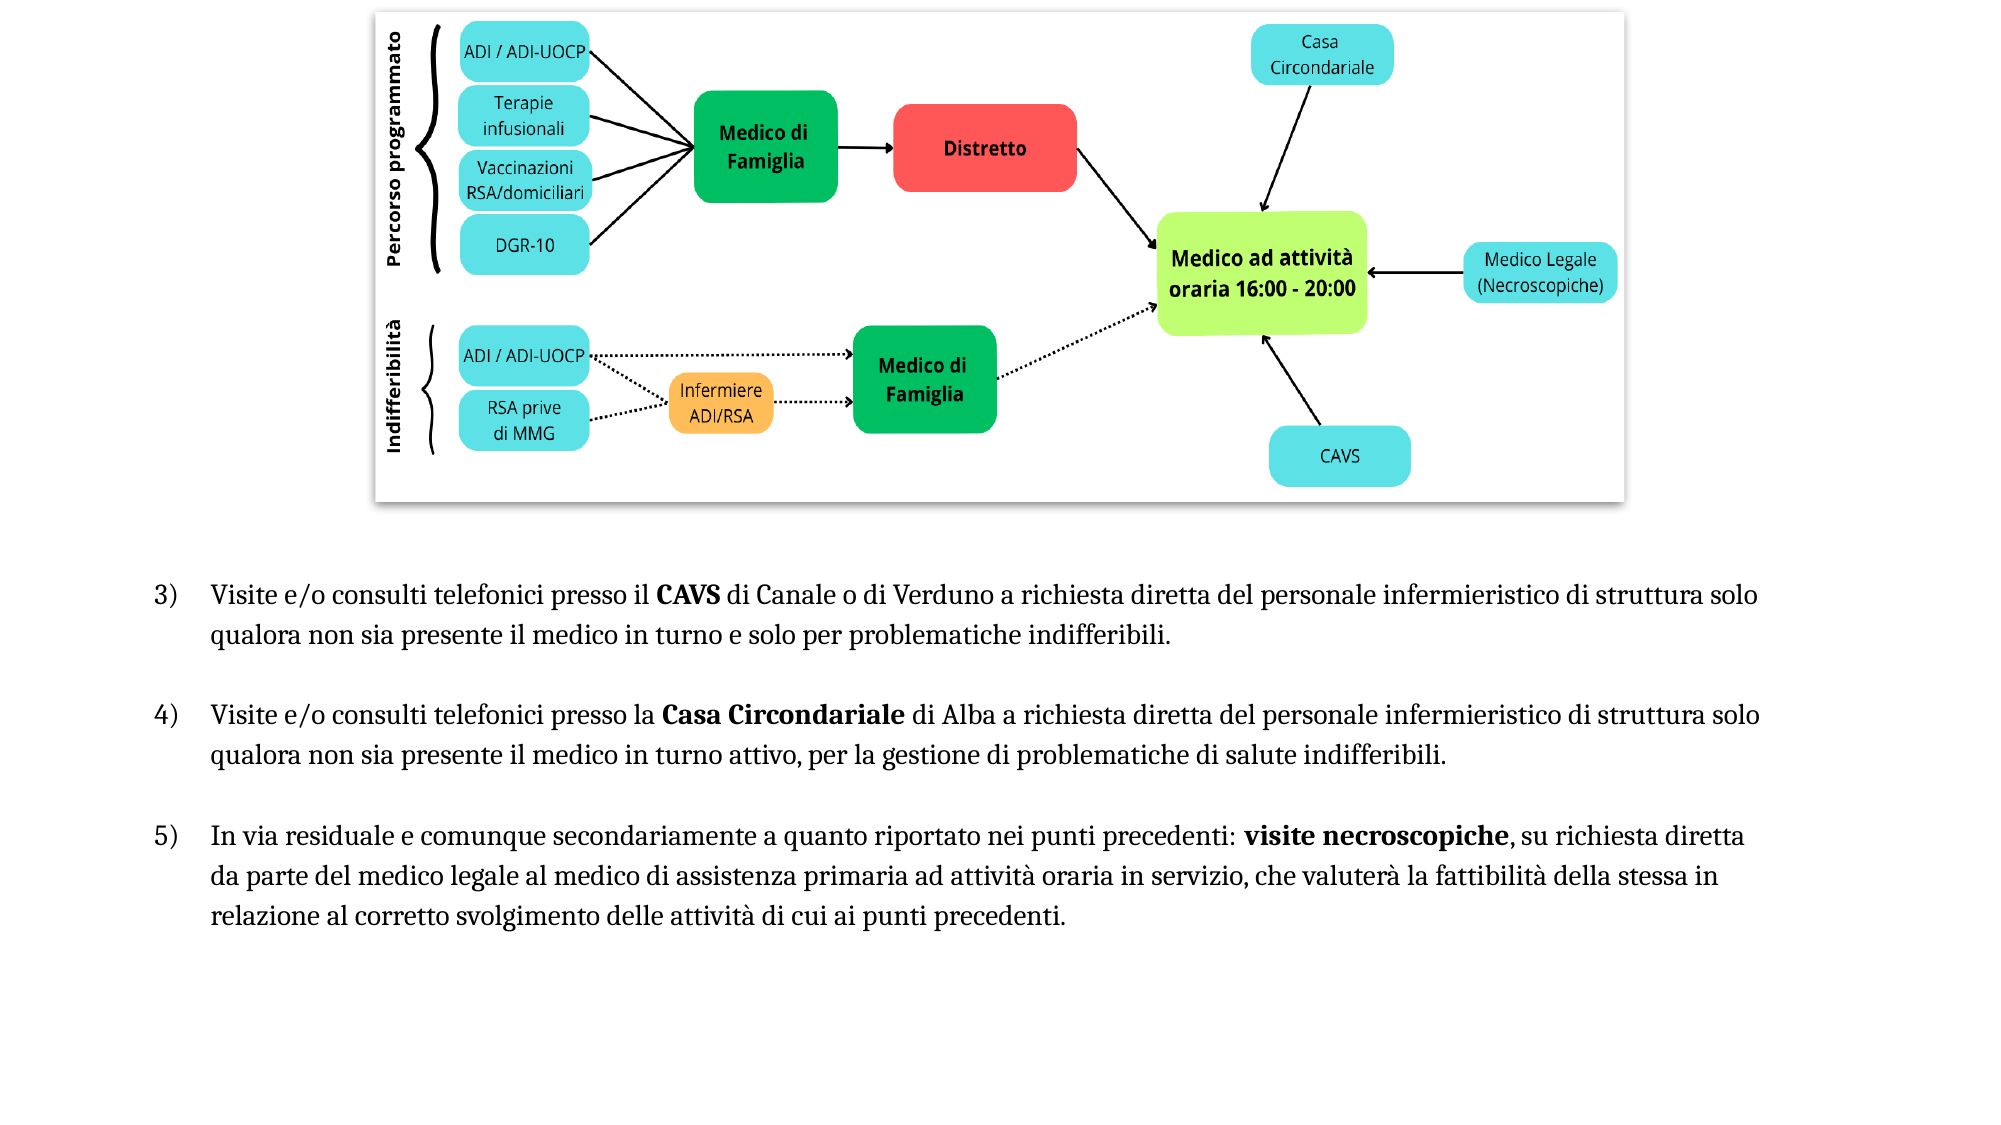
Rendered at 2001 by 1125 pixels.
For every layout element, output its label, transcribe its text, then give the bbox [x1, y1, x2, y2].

text_box Visite e/o consulti telefonici presso il CAVS di Canale o di Verduno a richiesta diretta del personale infermieristico di struttura solo qualora non sia presente il medico in turno e solo per problematiche indifferibili. Visite e/o consulti telefonici presso la Casa Circondariale di Alba a richiesta diretta del personale infermieristico di struttura solo qualora non sia presente il medico in turno attivo, per la gestione di problematiche di salute indifferibili. In via residuale e comunque secondariamente a quanto riportato nei punti precedenti: visite necroscopiche, su richiesta diretta da parte del medico legale al medico di assistenza primaria ad attività oraria in servizio, che valuterà la fattibilità della stessa in relazione al corretto svolgimento delle attività di cui ai punti precedenti. [139, 562, 1780, 974]
picture [375, 12, 1625, 503]
